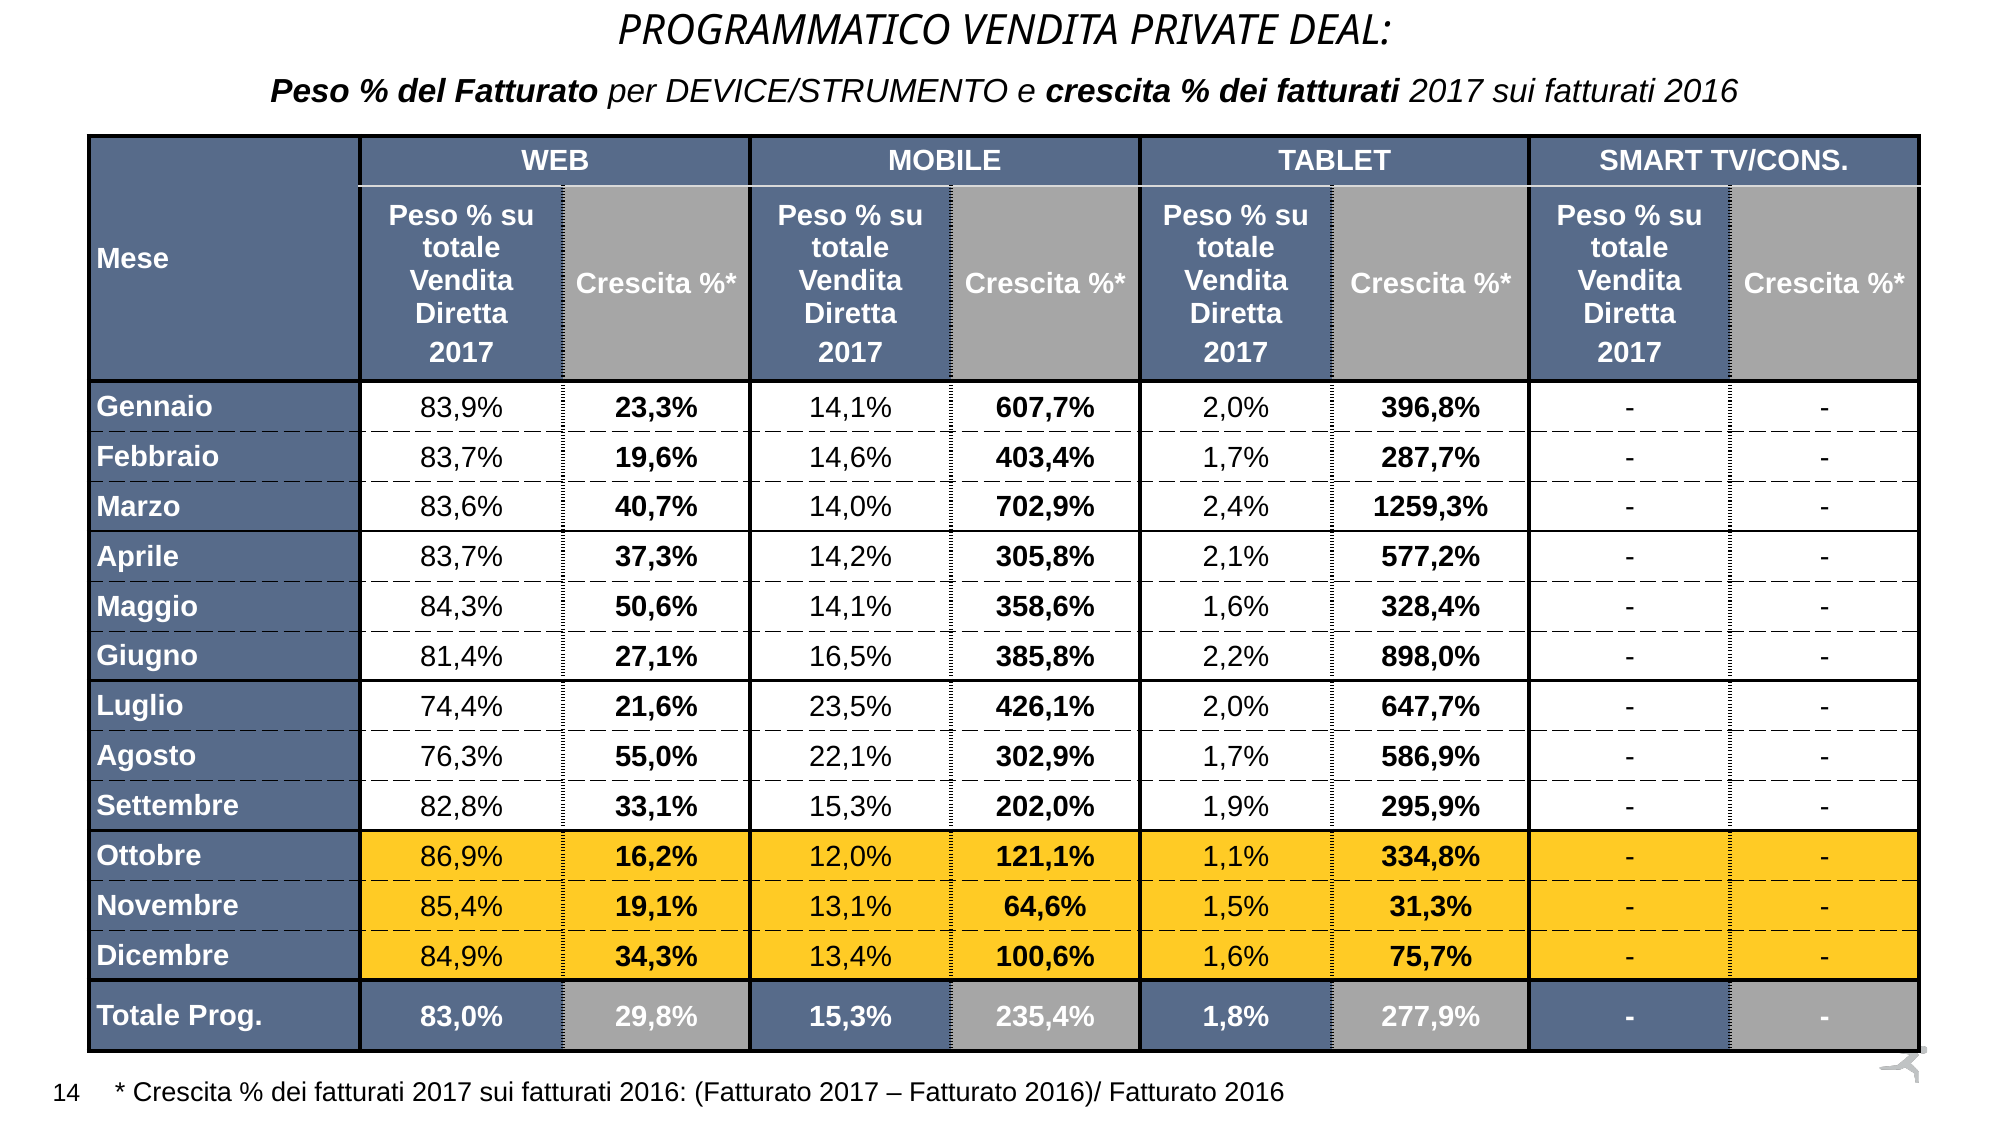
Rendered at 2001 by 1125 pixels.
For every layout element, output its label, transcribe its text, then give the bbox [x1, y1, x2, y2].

table_cell 15,3% [752, 781, 951, 829]
table_cell 23,3% [563, 383, 748, 431]
table_cell 83,9% [362, 383, 563, 431]
table_cell Peso % su totale Vendita Diretta 2017 [1142, 187, 1332, 379]
table_cell 235,4% [951, 982, 1138, 1049]
text_box PROGRAMMATICO VENDITA PRIVATE DEAL: Peso % del Fatturato per DEVICE/STRUMENTO e crescita % dei fatturati 2017 sui fatturati 2016 [192, 0, 1817, 117]
table_header SMART TV/CONS. [1531, 138, 1917, 185]
table_cell 31,3% [1332, 880, 1527, 930]
table_cell 1259,3% [1332, 481, 1527, 530]
table_cell 1,6% [1142, 581, 1332, 631]
table_cell Ottobre [91, 832, 358, 880]
table_cell 1,1% [1142, 832, 1332, 880]
table_cell - [1730, 631, 1917, 679]
table_header WEB [362, 138, 748, 185]
table_cell - [1730, 781, 1917, 829]
table_cell Dicembre [91, 930, 358, 978]
table_cell 15,3% [752, 982, 951, 1049]
table_cell 19,1% [563, 880, 748, 930]
table_cell 2,4% [1142, 481, 1332, 530]
table_cell - [1730, 481, 1917, 530]
table_cell - [1531, 880, 1730, 930]
table_cell 1,9% [1142, 781, 1332, 829]
table_cell - [1730, 832, 1917, 880]
table_cell 34,3% [563, 930, 748, 978]
table_cell - [1531, 481, 1730, 530]
table_cell - [1531, 383, 1730, 431]
table_cell 85,4% [362, 880, 563, 930]
table_cell 14,1% [752, 581, 951, 631]
table_cell 75,7% [1332, 930, 1527, 978]
table_cell 19,6% [563, 431, 748, 481]
table_cell - [1531, 781, 1730, 829]
table_cell Agosto [91, 731, 358, 781]
table_cell 302,9% [951, 731, 1138, 781]
table_cell Luglio [91, 682, 358, 731]
table_cell 385,8% [951, 631, 1138, 679]
table_cell Crescita %* [563, 187, 748, 379]
table_cell 295,9% [1332, 781, 1527, 829]
table_cell 202,0% [951, 781, 1138, 829]
table_cell 287,7% [1332, 431, 1527, 481]
table_cell Peso % su totale Vendita Diretta 2017 [1531, 187, 1730, 379]
table_cell - [1531, 930, 1730, 978]
table_cell 13,4% [752, 930, 951, 978]
table_cell - [1531, 431, 1730, 481]
table_header TABLET [1142, 138, 1527, 185]
table_cell Febbraio [91, 431, 358, 481]
table_cell - [1730, 682, 1917, 731]
table_cell 647,7% [1332, 682, 1527, 731]
table_cell 27,1% [563, 631, 748, 679]
table_cell - [1531, 631, 1730, 679]
table_cell 16,5% [752, 631, 951, 679]
table_cell 83,7% [362, 532, 563, 581]
table_cell Gennaio [91, 383, 358, 431]
table_cell 55,0% [563, 731, 748, 781]
table_cell 82,8% [362, 781, 563, 829]
table_cell - [1730, 880, 1917, 930]
table_cell 1,6% [1142, 930, 1332, 978]
table_header MOBILE [752, 138, 1138, 185]
table_cell - [1531, 682, 1730, 731]
table_cell 403,4% [951, 431, 1138, 481]
table_cell - [1730, 532, 1917, 581]
table_cell 50,6% [563, 581, 748, 631]
table_cell 100,6% [951, 930, 1138, 978]
table_cell 40,7% [563, 481, 748, 530]
table_cell 2,2% [1142, 631, 1332, 679]
table_cell 37,3% [563, 532, 748, 581]
text_box * Crescita % dei fatturati 2017 sui fatturati 2016: (Fatturato 2017 – Fatturato 2016)/ Fatturato 2016 [100, 1067, 1339, 1115]
table_cell 396,8% [1332, 383, 1527, 431]
table_cell 898,0% [1332, 631, 1527, 679]
table_cell Crescita %* [951, 187, 1138, 379]
table_cell Crescita %* [1730, 187, 1917, 379]
table_cell - [1730, 982, 1917, 1049]
table_cell 607,7% [951, 383, 1138, 431]
table_cell 14,0% [752, 481, 951, 530]
table_cell 29,8% [563, 982, 748, 1049]
table_cell 84,3% [362, 581, 563, 631]
table_cell 81,4% [362, 631, 563, 679]
table_cell 2,1% [1142, 532, 1332, 581]
table_cell 1,7% [1142, 431, 1332, 481]
table_cell - [1531, 832, 1730, 880]
table_cell - [1730, 383, 1917, 431]
table_cell 33,1% [563, 781, 748, 829]
table_cell 577,2% [1332, 532, 1527, 581]
table_cell - [1730, 731, 1917, 781]
table_cell Settembre [91, 781, 358, 829]
table_cell 1,7% [1142, 731, 1332, 781]
table_cell 121,1% [951, 832, 1138, 880]
table_cell 16,2% [563, 832, 748, 880]
table_cell 426,1% [951, 682, 1138, 731]
table_cell 358,6% [951, 581, 1138, 631]
table_cell 76,3% [362, 731, 563, 781]
table_cell 1,8% [1142, 982, 1332, 1049]
table_cell 702,9% [951, 481, 1138, 530]
table_cell 83,6% [362, 481, 563, 530]
table_cell 74,4% [362, 682, 563, 731]
table_cell 86,9% [362, 832, 563, 880]
table_cell Giugno [91, 631, 358, 679]
table_cell - [1531, 581, 1730, 631]
table_cell 12,0% [752, 832, 951, 880]
table_cell 83,7% [362, 431, 563, 481]
table_cell - [1531, 532, 1730, 581]
table_cell Totale Prog. [91, 982, 358, 1049]
table_cell 2,0% [1142, 383, 1332, 431]
table_cell 14,6% [752, 431, 951, 481]
slide_number 14 [0, 1061, 96, 1122]
table_cell Peso % su totale Vendita Diretta 2017 [752, 187, 951, 379]
table_cell 13,1% [752, 880, 951, 930]
table_cell 586,9% [1332, 731, 1527, 781]
table_cell 305,8% [951, 532, 1138, 581]
table_cell Peso % su totale Vendita Diretta 2017 [362, 187, 563, 379]
table_cell Novembre [91, 880, 358, 930]
table_cell 23,5% [752, 682, 951, 731]
table_cell 22,1% [752, 731, 951, 781]
table_cell - [1730, 930, 1917, 978]
table_cell - [1531, 982, 1730, 1049]
table_cell 2,0% [1142, 682, 1332, 731]
table_cell - [1730, 581, 1917, 631]
table_cell 64,6% [951, 880, 1138, 930]
table_cell 328,4% [1332, 581, 1527, 631]
table_cell 83,0% [362, 982, 563, 1049]
table_cell Crescita %* [1332, 187, 1527, 379]
table_cell 14,1% [752, 383, 951, 431]
table_cell - [1730, 431, 1917, 481]
table_cell 14,2% [752, 532, 951, 581]
table_cell - [1531, 731, 1730, 781]
table_cell Aprile [91, 532, 358, 581]
table_cell 1,5% [1142, 880, 1332, 930]
table_cell 21,6% [563, 682, 748, 731]
table_cell 277,9% [1332, 982, 1527, 1049]
table_header Mese [91, 138, 358, 379]
table_cell Maggio [91, 581, 358, 631]
table_cell 334,8% [1332, 832, 1527, 880]
table_cell 84,9% [362, 930, 563, 978]
table_cell Marzo [91, 481, 358, 530]
